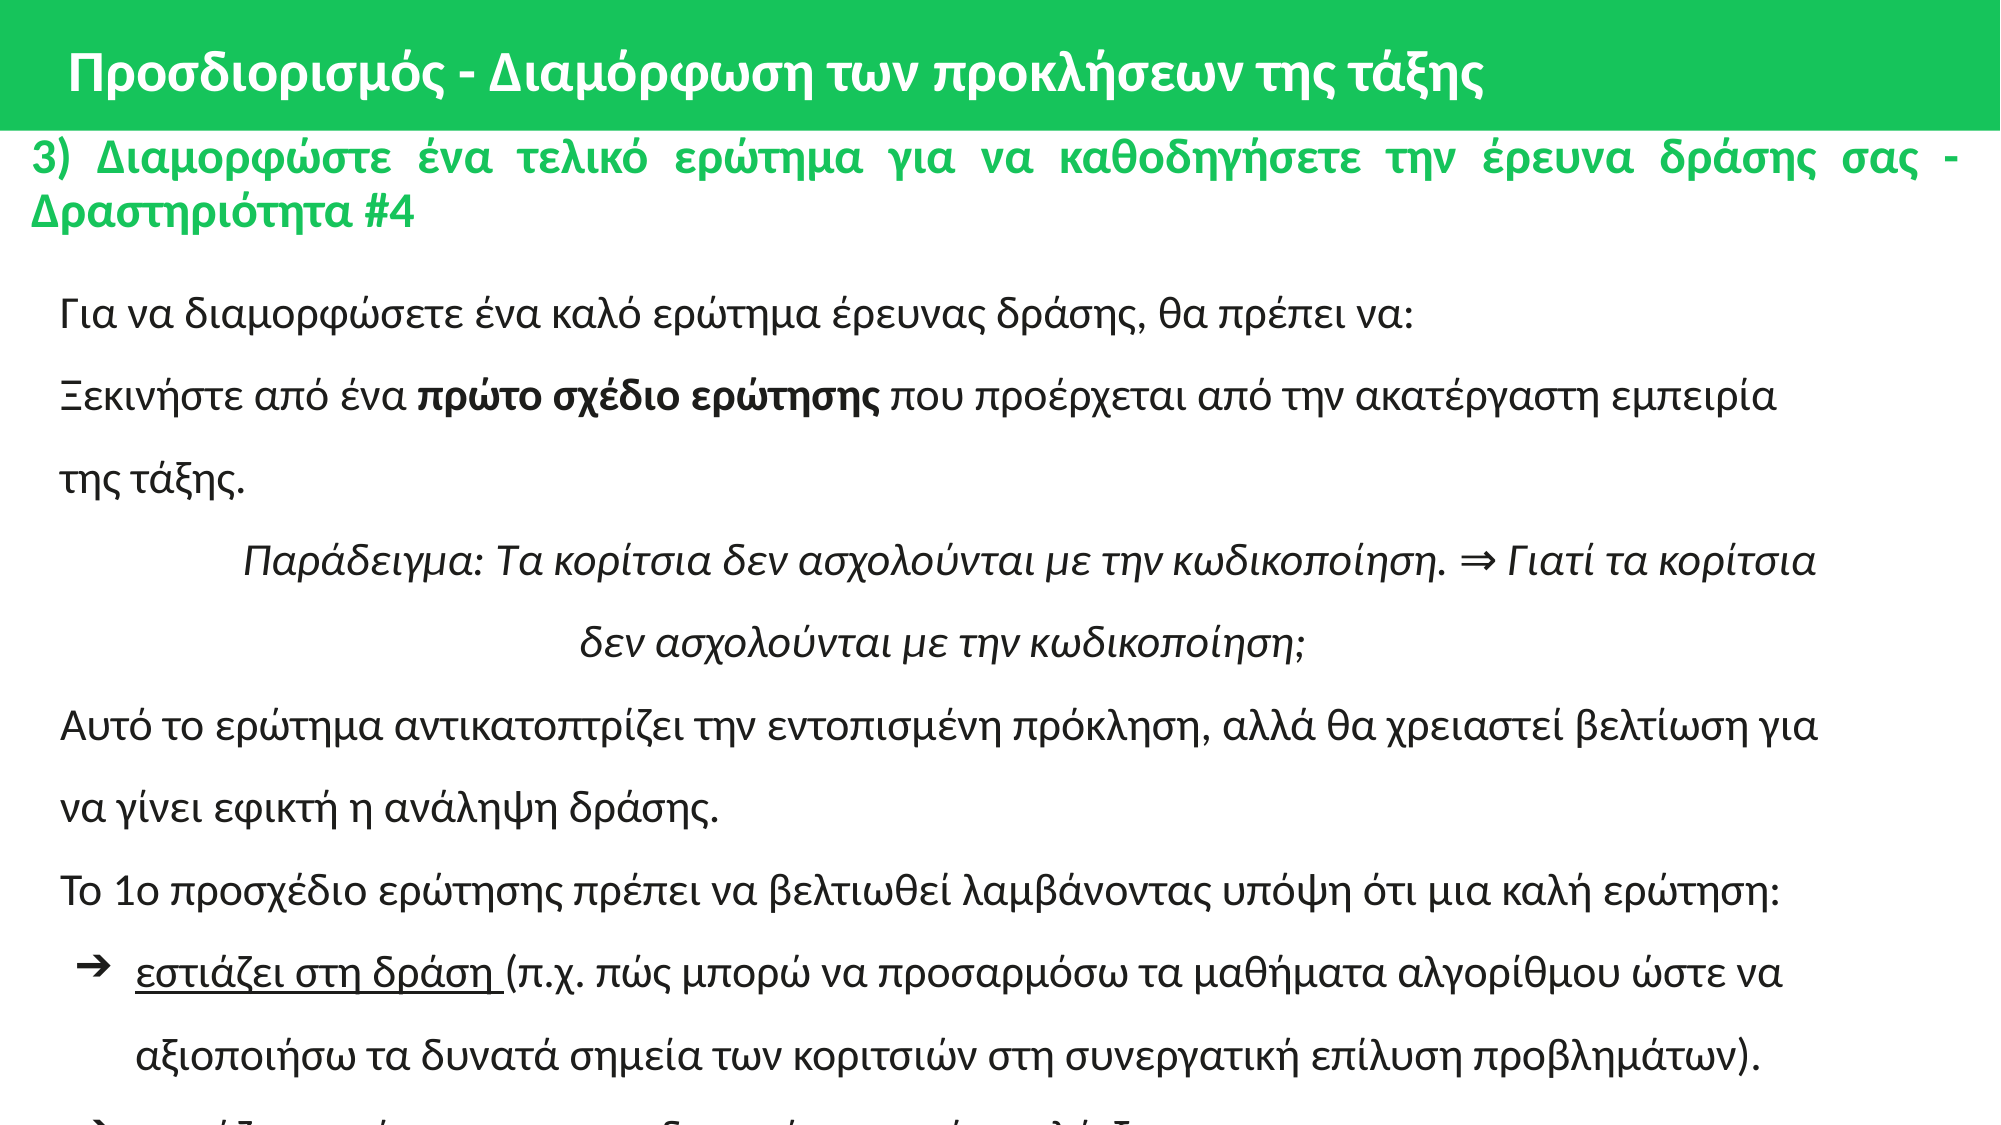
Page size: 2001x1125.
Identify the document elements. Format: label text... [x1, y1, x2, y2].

text_box Για να διαμορφώσετε ένα καλό ερώτημα έρευνας δράσης, θα πρέπει να: Ξεκινήστε από ένα πρώτο σχέδιο ερώτησης που προέρχεται από την ακατέργαστη εμπειρία της τάξης. Παράδειγμα: Τα κορίτσια δεν ασχολούνται με την κωδικοποίηση. ⇒ Γιατί τα κορίτσια δεν ασχολούνται με την κωδικοποίηση; Αυτό το ερώτημα αντικατοπτρίζει την εντοπισμένη πρόκληση, αλλά θα χρειαστεί βελτίωση για να γίνει εφικτή η ανάληψη δράσης. Το 1ο προσχέδιο ερώτησης πρέπει να βελτιωθεί λαμβάνοντας υπόψη ότι μια καλή ερώτηση: εστιάζει στη δράση (π.χ. πώς μπορώ να προσαρμόσω τα μαθήματα αλγορίθμου ώστε να αξιοποιήσω τα δυνατά σημεία των κοριτσιών στη συνεργατική επίλυση προβλημάτων). εστιάζει σε κάτι που ο εκπαιδευτικός μπορεί να ελέγξει Προτείνει μετρήσιμες στρατηγικές [45, 267, 1851, 1087]
title Προσδιορισμός - Διαμόρφωση των προκλήσεων της τάξης [16, 13, 1976, 131]
list 3) Διαμορφώστε ένα τελικό ερώτημα για να καθοδηγήσετε την έρευνα δράσης σας - Δραστηριότητα #4 [16, 176, 1976, 267]
